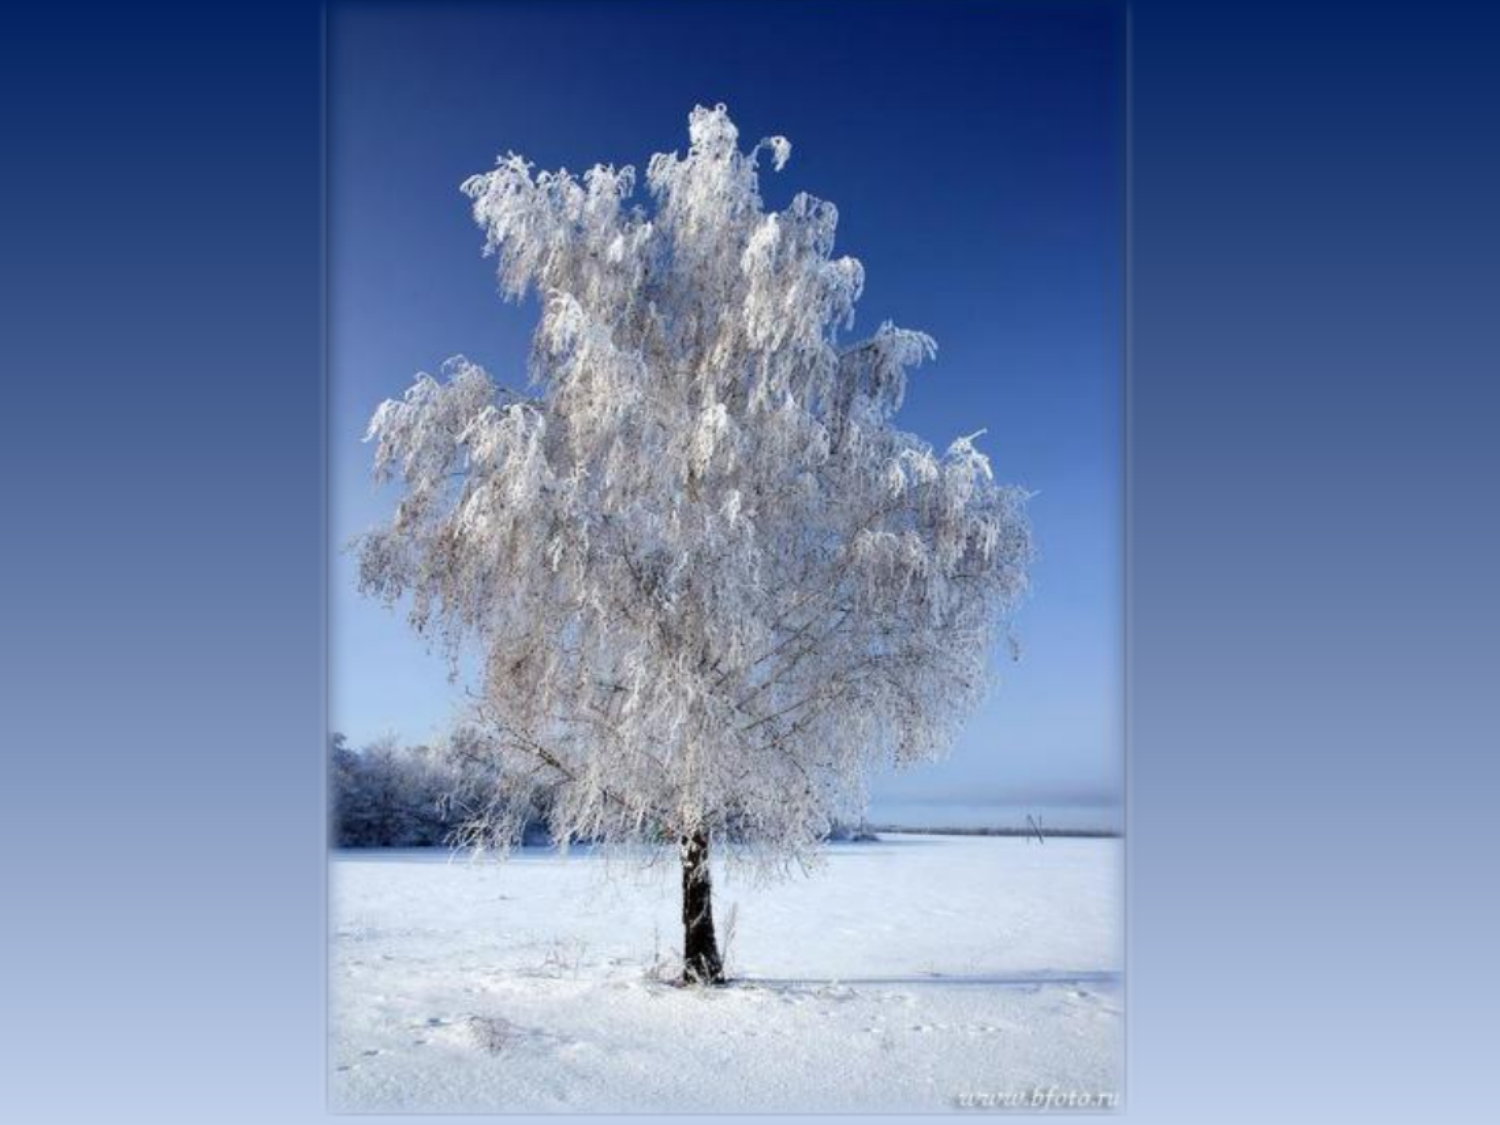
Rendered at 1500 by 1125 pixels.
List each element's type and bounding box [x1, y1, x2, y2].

picture [316, 0, 1137, 1125]
